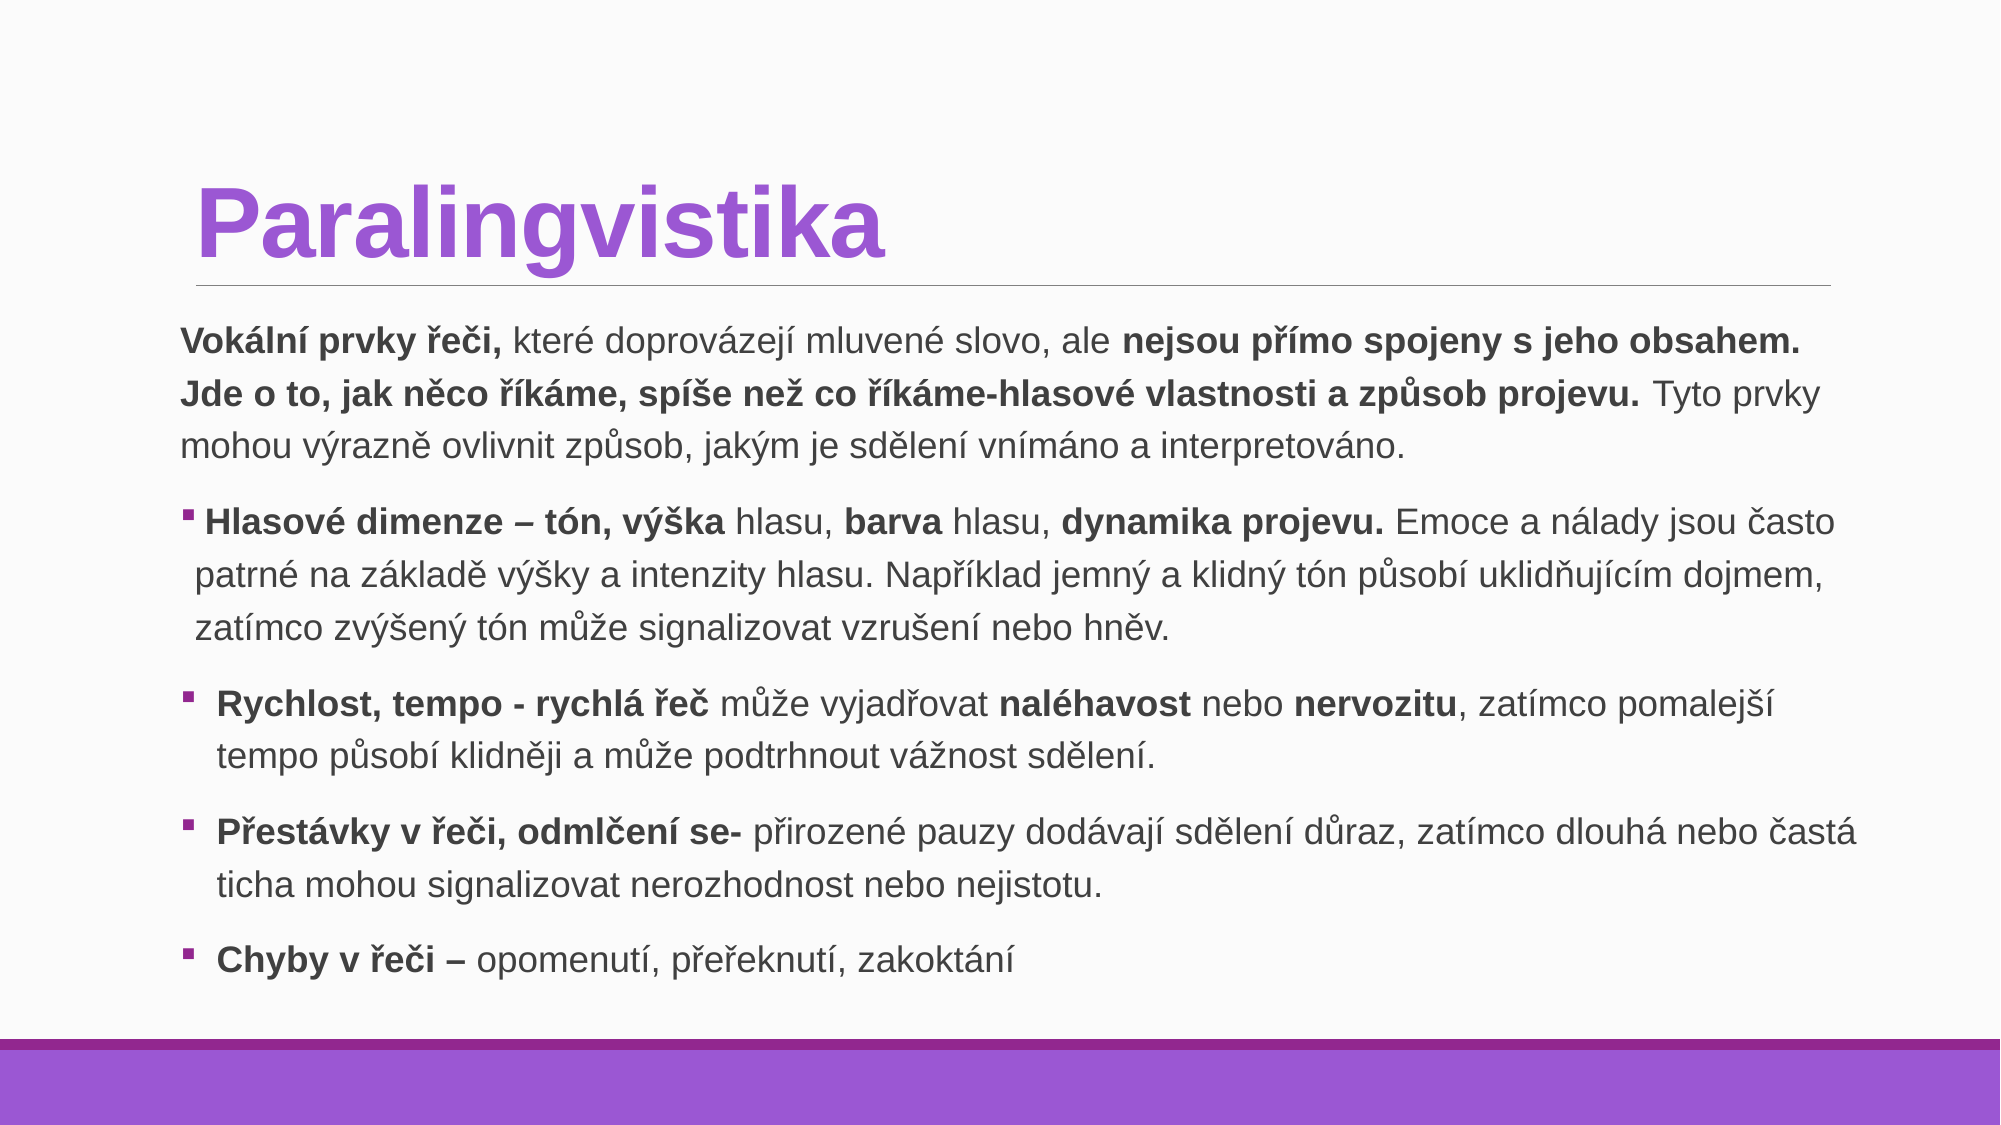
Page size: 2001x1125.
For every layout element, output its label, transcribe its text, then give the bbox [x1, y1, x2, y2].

title Paralingvistika [180, 47, 1830, 285]
list Vokální prvky řeči, které doprovázejí mluvené slovo, ale nejsou přímo spojeny s jeho obsahem. Jde o to, jak něco říkáme, spíše než co říkáme-hlasové vlastnosti a způsob projevu. Tyto prvky mohou výrazně ovlivnit způsob, jakým je sdělení vnímáno a interpretováno. Hlasové dimenze – tón, výška hlasu, barva hlasu, dynamika projevu. Emoce a nálady jsou často patrné na základě výšky a intenzity hlasu. Například jemný a klidný tón působí uklidňujícím dojmem, zatímco zvýšený tón může signalizovat vzrušení nebo hněv. Rychlost, tempo - rychlá řeč může vyjadřovat naléhavost nebo nervozitu, zatímco pomalejší tempo působí klidněji a může podtrhnout vážnost sdělení. Přestávky v řeči, odmlčení se- přirozené pauzy dodávají sdělení důraz, zatímco dlouhá nebo častá ticha mohou signalizovat nerozhodnost nebo nejistotu. Chyby v řeči – opomenutí, přeřeknutí, zakoktání [180, 299, 1860, 1005]
